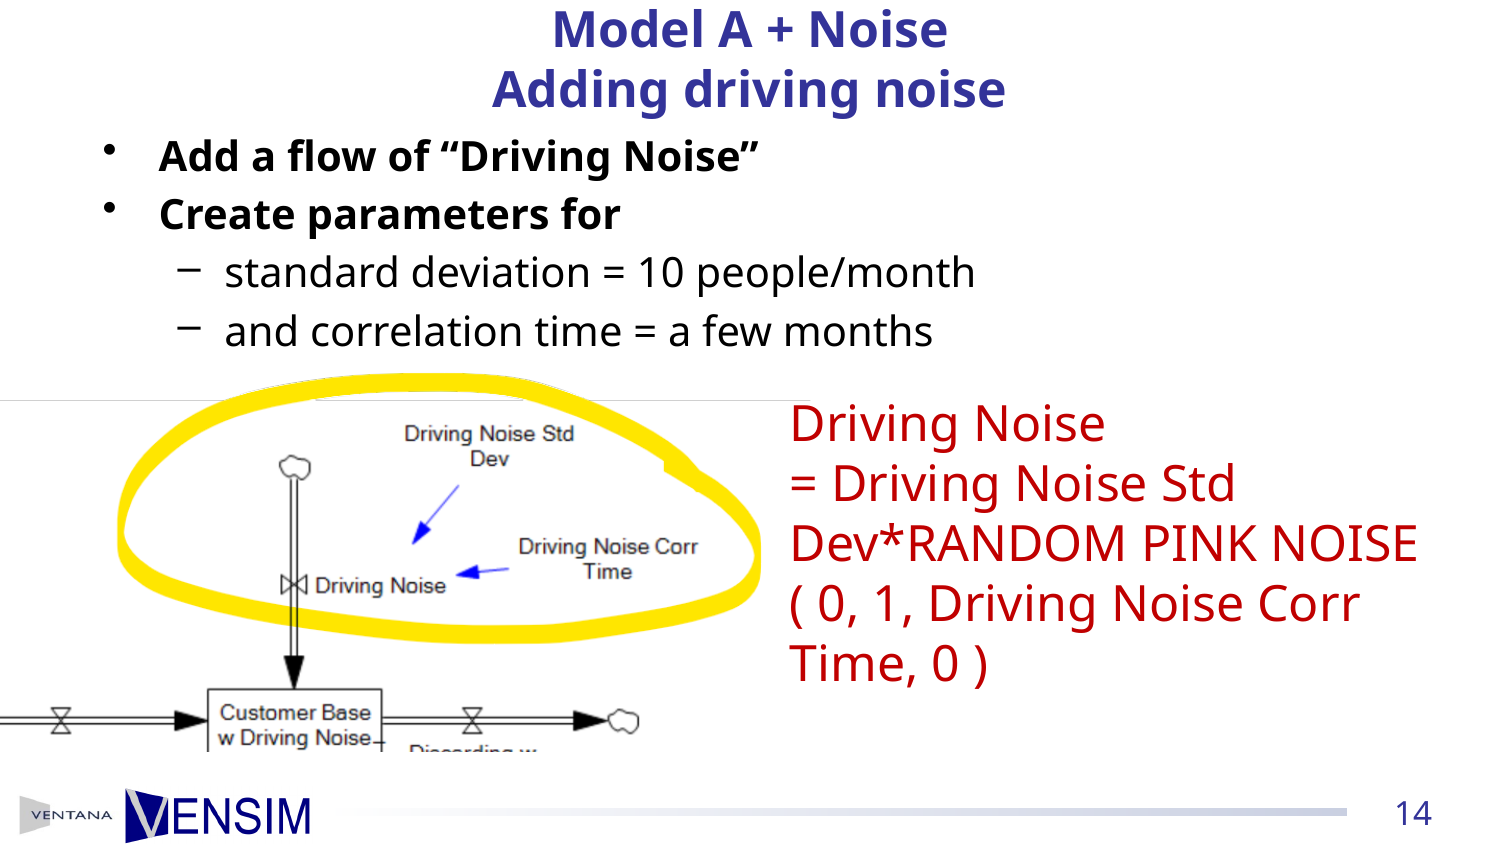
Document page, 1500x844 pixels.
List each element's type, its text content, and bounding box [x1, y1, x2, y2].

picture [0, 786, 313, 844]
picture [0, 371, 811, 752]
title Model A + Noise Adding driving noise [112, 0, 1388, 114]
list Add a flow of “Driving Noise” Create parameters for standard deviation = 10 people/month and correlation time = a few months [87, 121, 1363, 384]
text_box Driving Noise = Driving Noise Std Dev*RANDOM PINK NOISE ( 0, 1, Driving Noise Corr Time, 0 ) [815, 384, 1500, 700]
